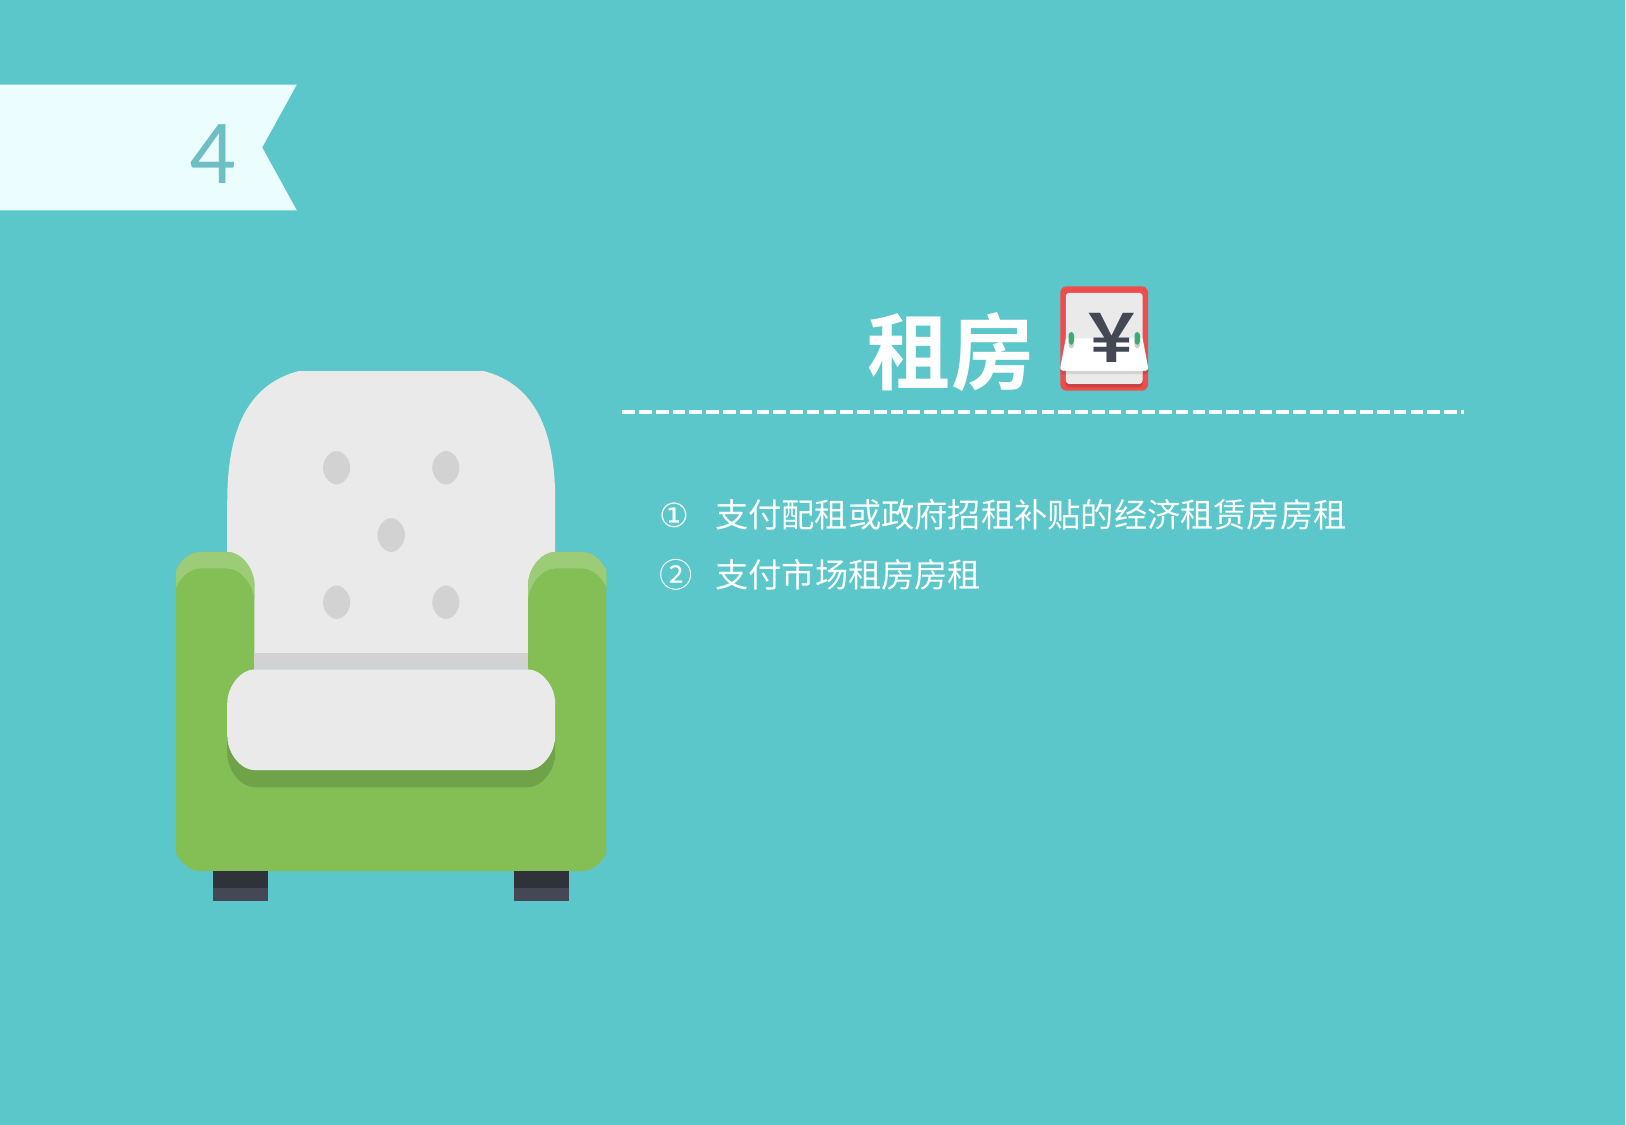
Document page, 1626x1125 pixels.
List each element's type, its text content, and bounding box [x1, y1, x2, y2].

text_box 4 [174, 84, 250, 210]
picture [176, 371, 607, 901]
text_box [1059, 286, 1203, 392]
text_box 租房 [852, 292, 1072, 408]
text_box [0, 83, 299, 212]
text_box 支付配租或政府招租补贴的经济租赁房房租 ② 支付市场租房房租 [644, 466, 1443, 872]
